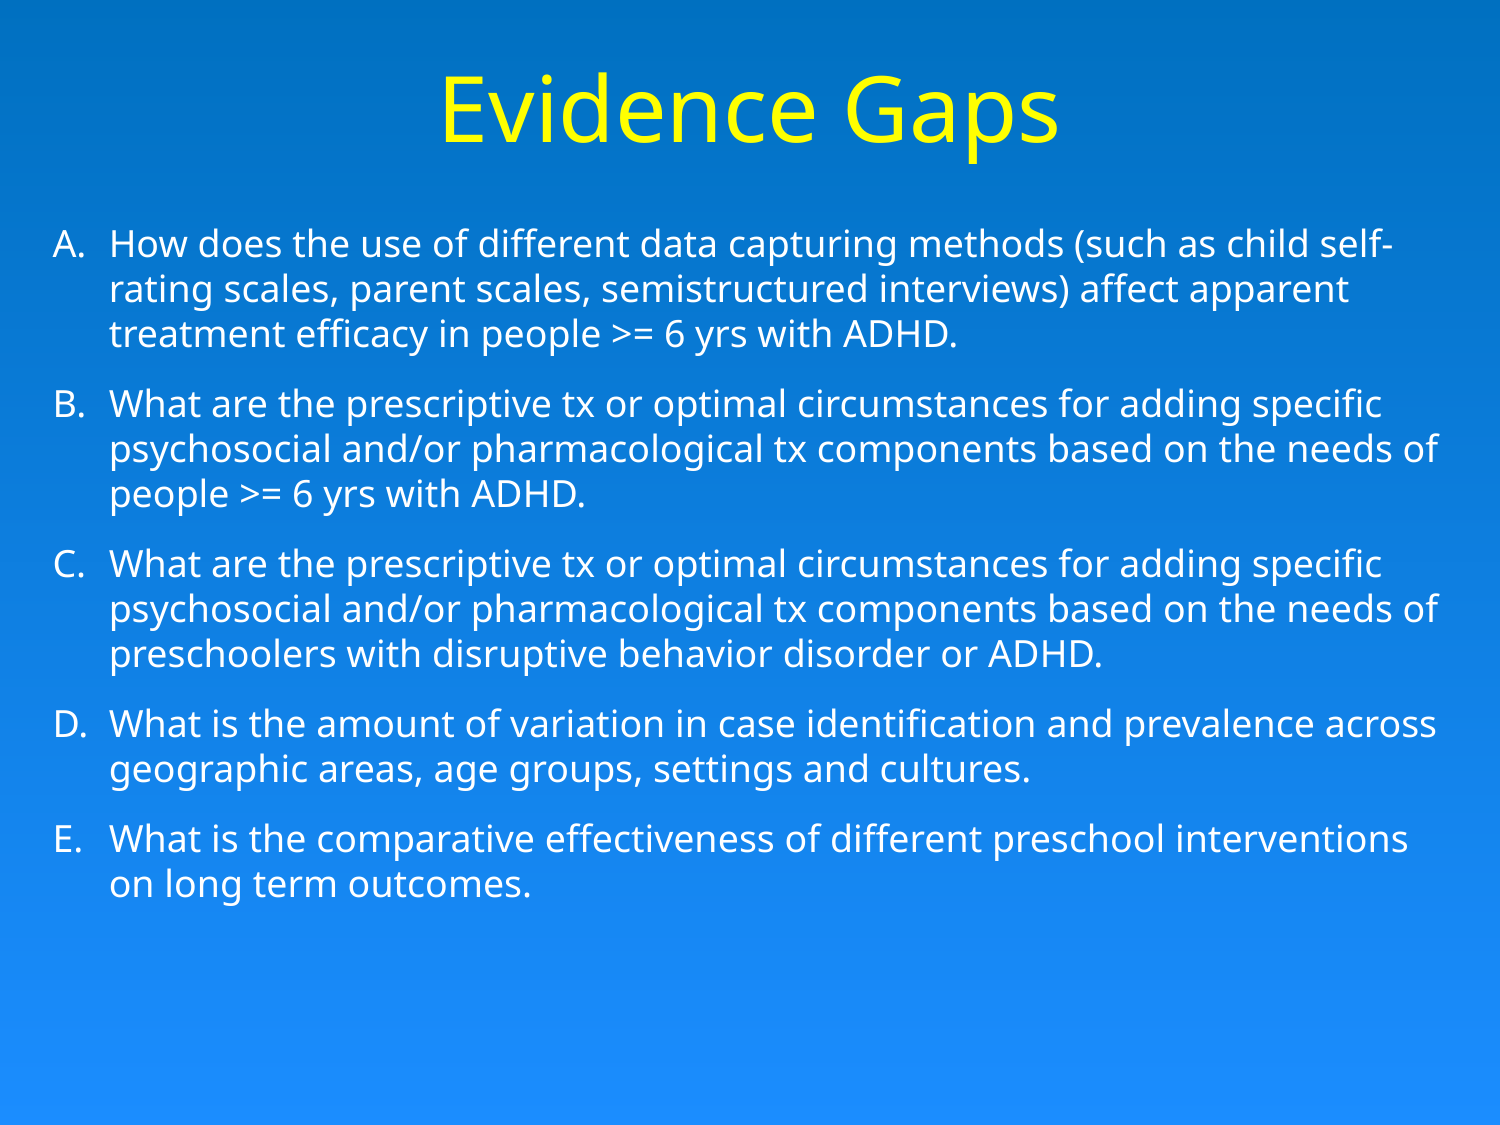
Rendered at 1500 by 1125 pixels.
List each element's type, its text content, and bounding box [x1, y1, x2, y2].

list How does the use of different data capturing methods (such as child self-rating scales, parent scales, semistructured interviews) affect apparent treatment efficacy in people >= 6 yrs with ADHD. What are the prescriptive tx or optimal circumstances for adding specific psychosocial and/or pharmacological tx components based on the needs of people >= 6 yrs with ADHD. What are the prescriptive tx or optimal circumstances for adding specific psychosocial and/or pharmacological tx components based on the needs of preschoolers with disruptive behavior disorder or ADHD. What is the amount of variation in case identification and prevalence across geographic areas, age groups, settings and cultures. What is the comparative effectiveness of different preschool interventions on long term outcomes. [37, 212, 1463, 956]
title Evidence Gaps [74, 12, 1426, 201]
